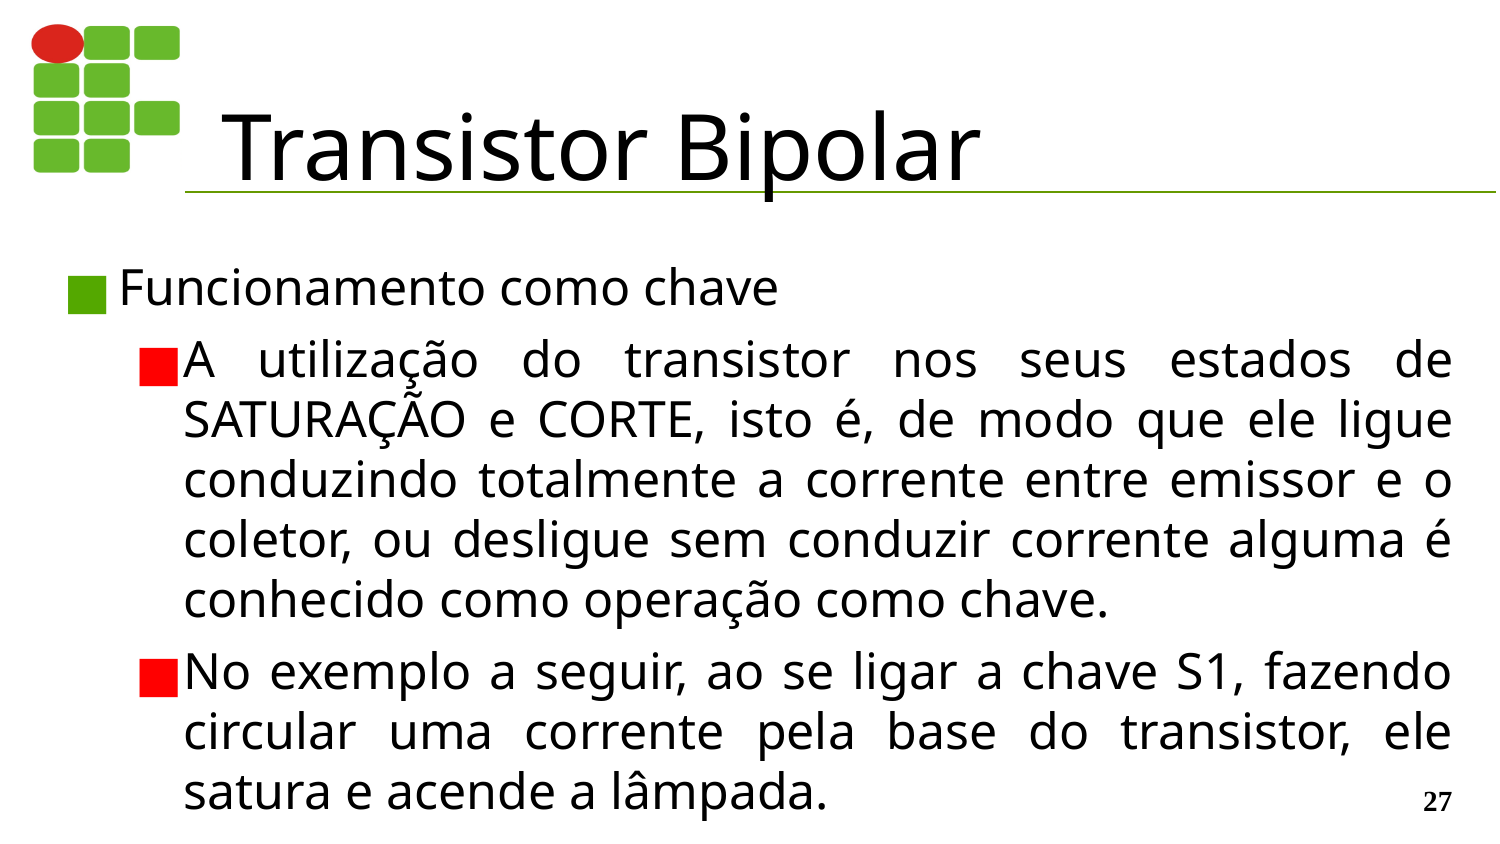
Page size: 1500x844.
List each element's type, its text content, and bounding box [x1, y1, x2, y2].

list Funcionamento como chave A utilização do transistor nos seus estados de SATURAÇÃO e CORTE, isto é, de modo que ele ligue conduzindo totalmente a corrente entre emissor e o coletor, ou desligue sem conduzir corrente alguma é conhecido como operação como chave. No exemplo a seguir, ao se ligar a chave S1, fazendo circular uma corrente pela base do transistor, ele satura e acende a lâmpada. [46, 248, 1469, 774]
title Transistor Bipolar [206, 26, 1468, 207]
text_box ‹#› [1155, 774, 1468, 825]
picture [29, 23, 182, 174]
